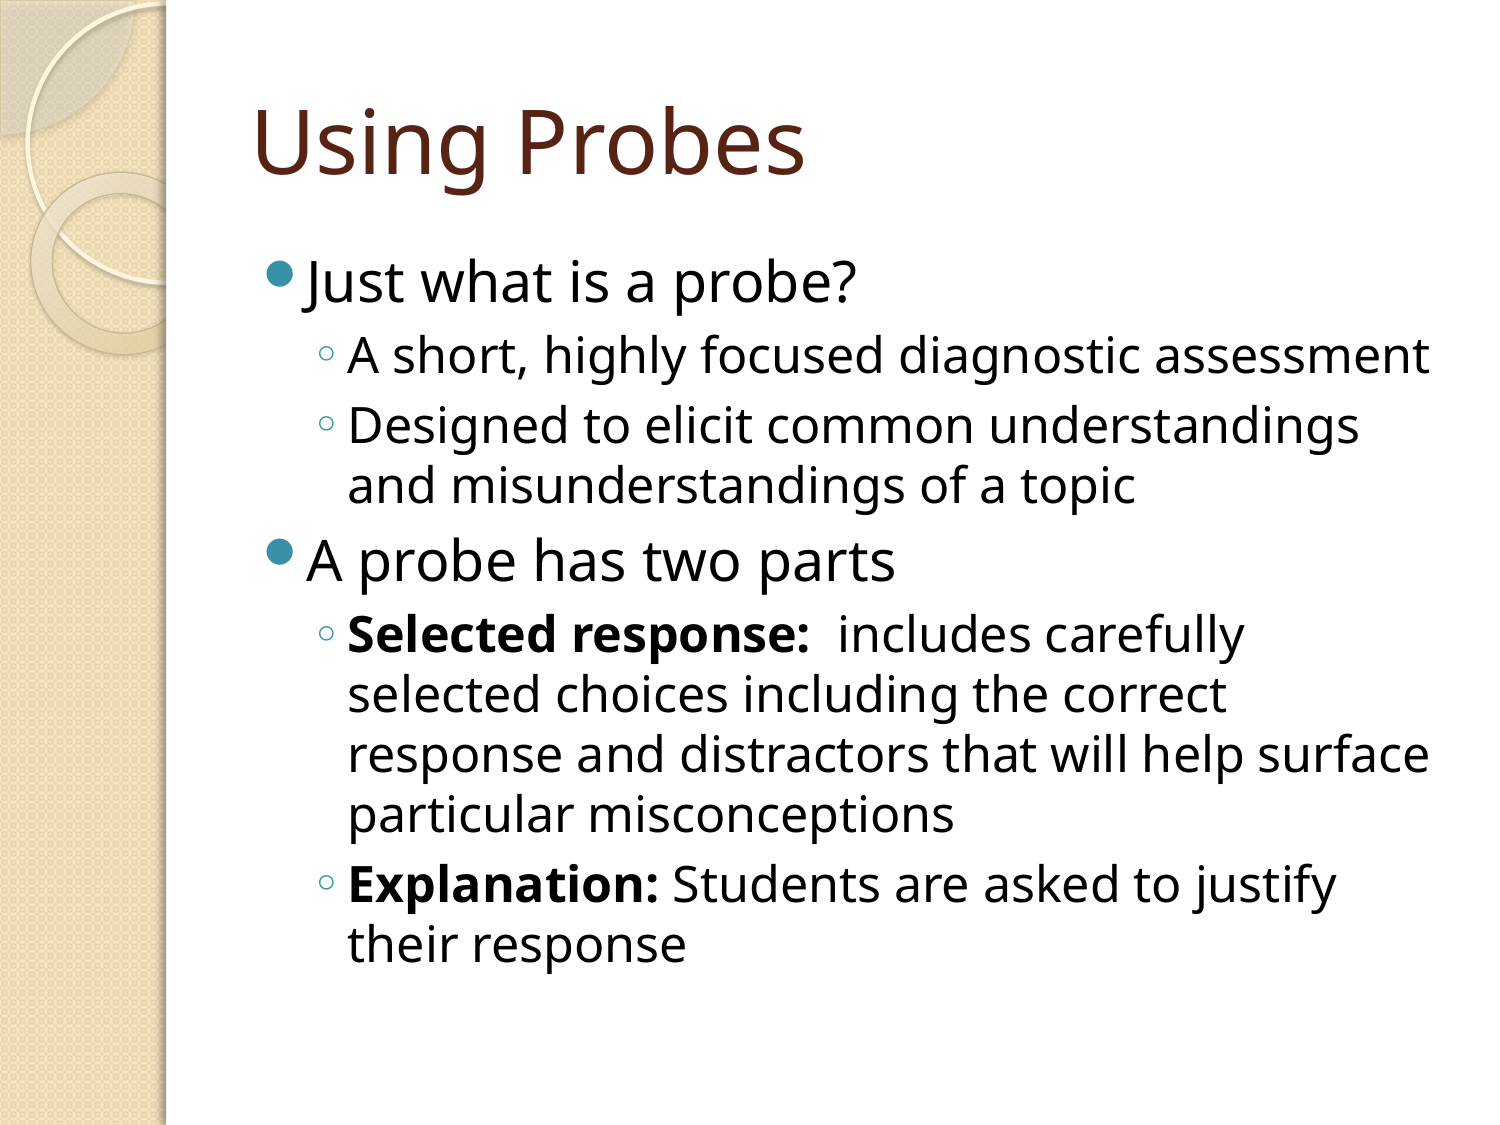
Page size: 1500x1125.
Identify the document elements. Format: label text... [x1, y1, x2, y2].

title Using Probes [235, 45, 1466, 233]
list Just what is a probe? A short, highly focused diagnostic assessment Designed to elicit common understandings and misunderstandings of a topic A probe has two parts Selected response: includes carefully selected choices including the correct response and distractors that will help surface particular misconceptions Explanation: Students are asked to justify their response [235, 237, 1466, 1025]
